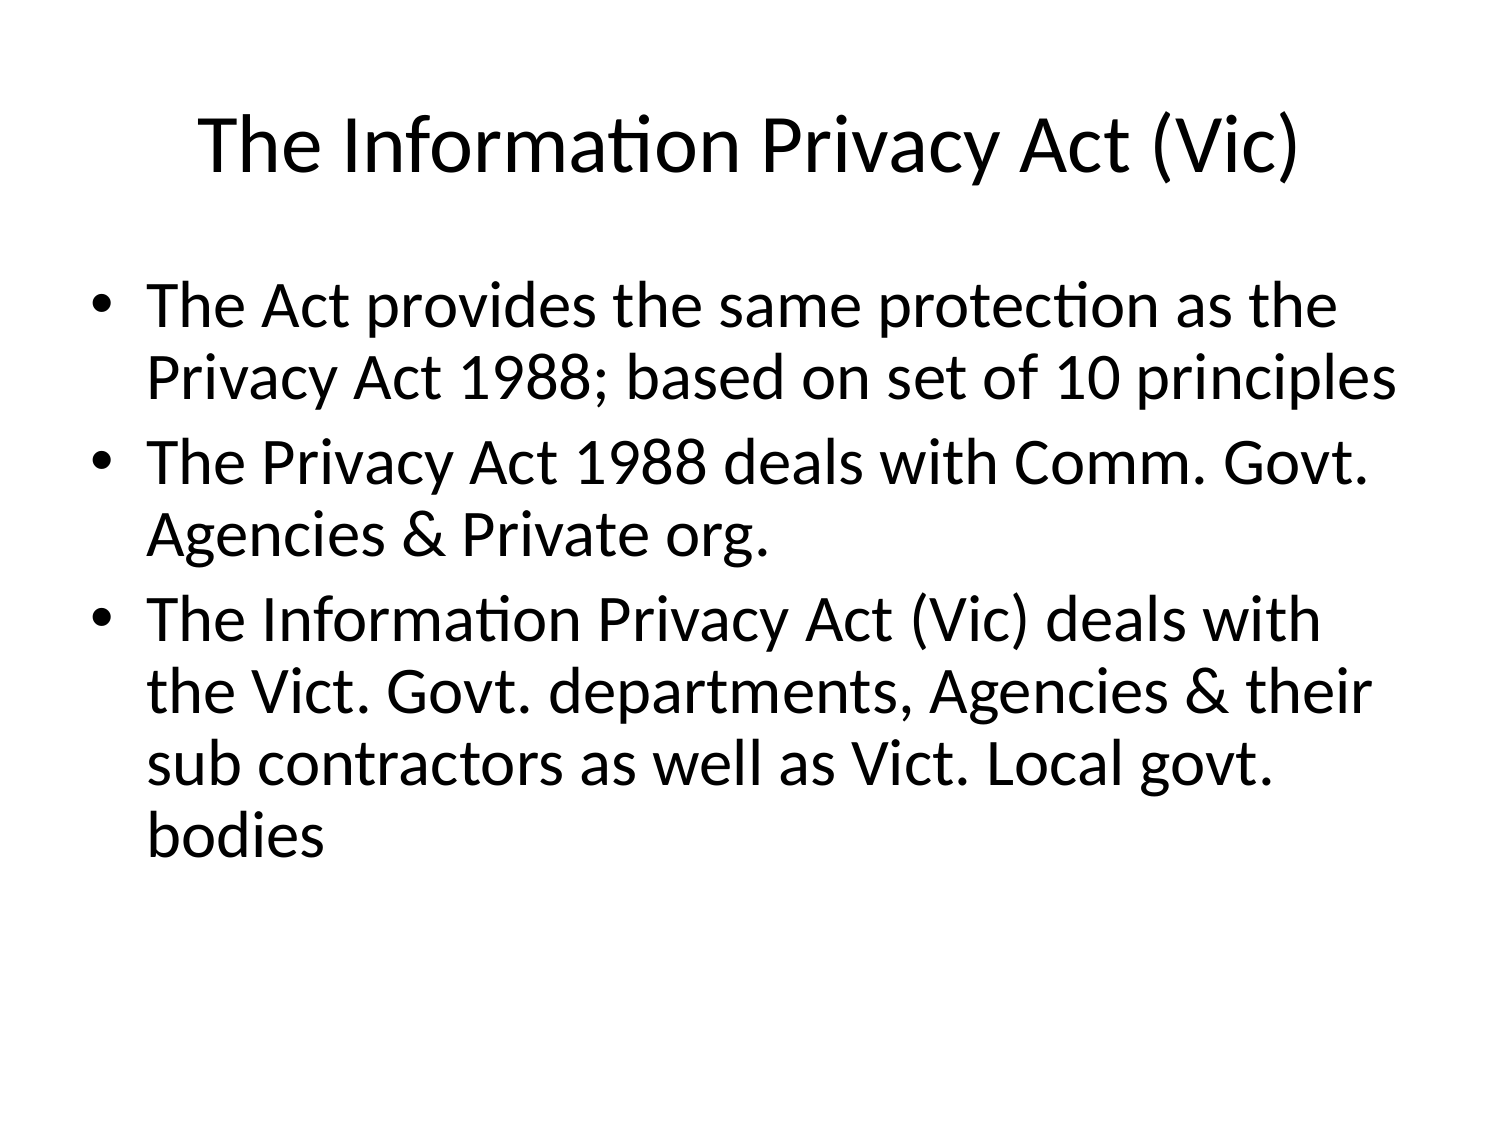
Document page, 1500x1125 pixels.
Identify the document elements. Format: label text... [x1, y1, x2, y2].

list The Act provides the same protection as the Privacy Act 1988; based on set of 10 principles The Privacy Act 1988 deals with Comm. Govt. Agencies & Private org. The Information Privacy Act (Vic) deals with the Vict. Govt. departments, Agencies & their sub contractors as well as Vict. Local govt. bodies [75, 262, 1425, 1005]
title The Information Privacy Act (Vic) [75, 45, 1425, 233]
